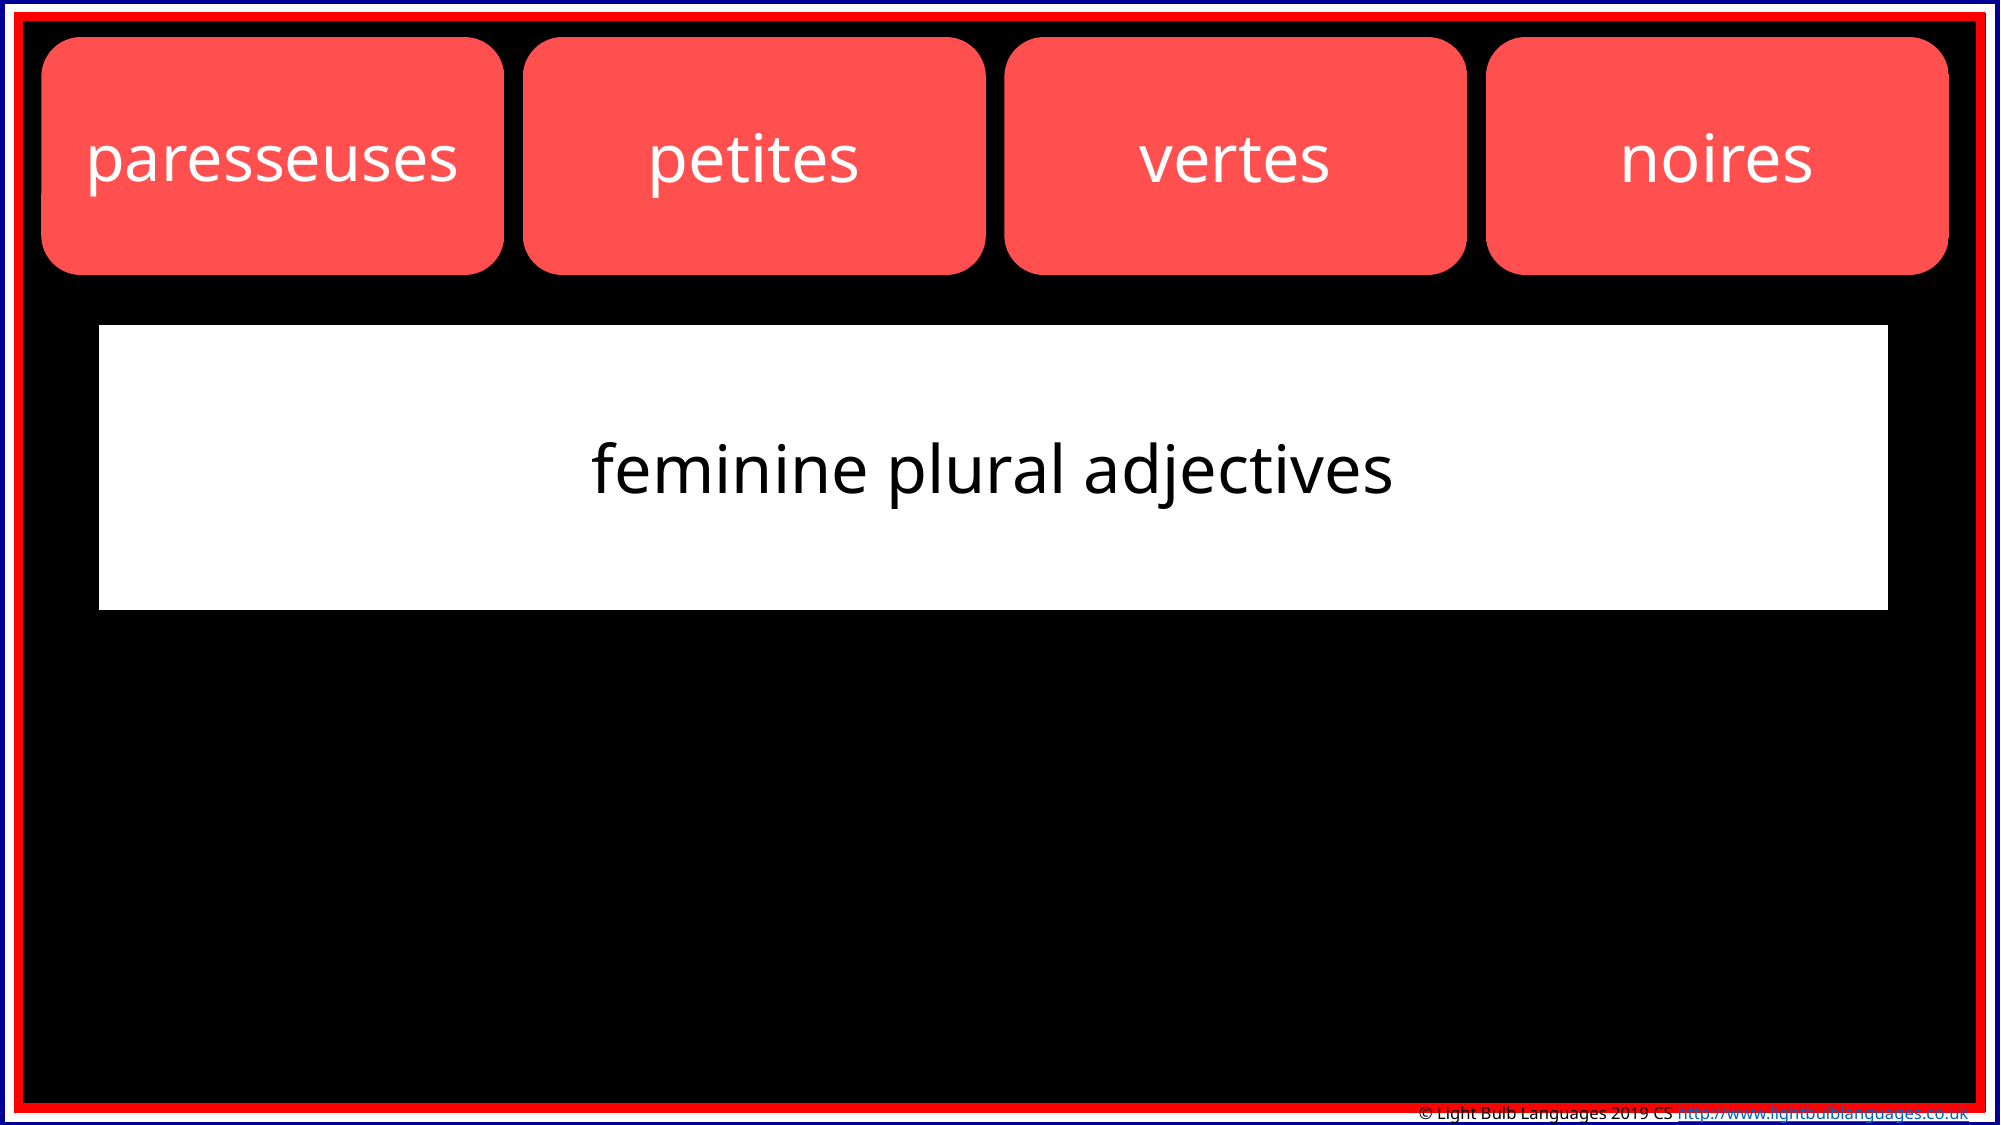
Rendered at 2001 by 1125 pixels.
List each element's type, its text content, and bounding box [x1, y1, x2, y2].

text_box [0, 0, 2000, 1125]
text_box vertes [1003, 35, 1469, 277]
text_box [17, 15, 1982, 1109]
text_box [9, 8, 1992, 1118]
text_box paresseuses [40, 35, 506, 277]
text_box © Light Bulb Languages 2019 CS http://www.lightbulblanguages.co.uk [1404, 1095, 2000, 1125]
text_box feminine plural adjectives [99, 325, 1888, 610]
text_box petites [521, 35, 987, 277]
text_box noires [1484, 35, 1950, 277]
